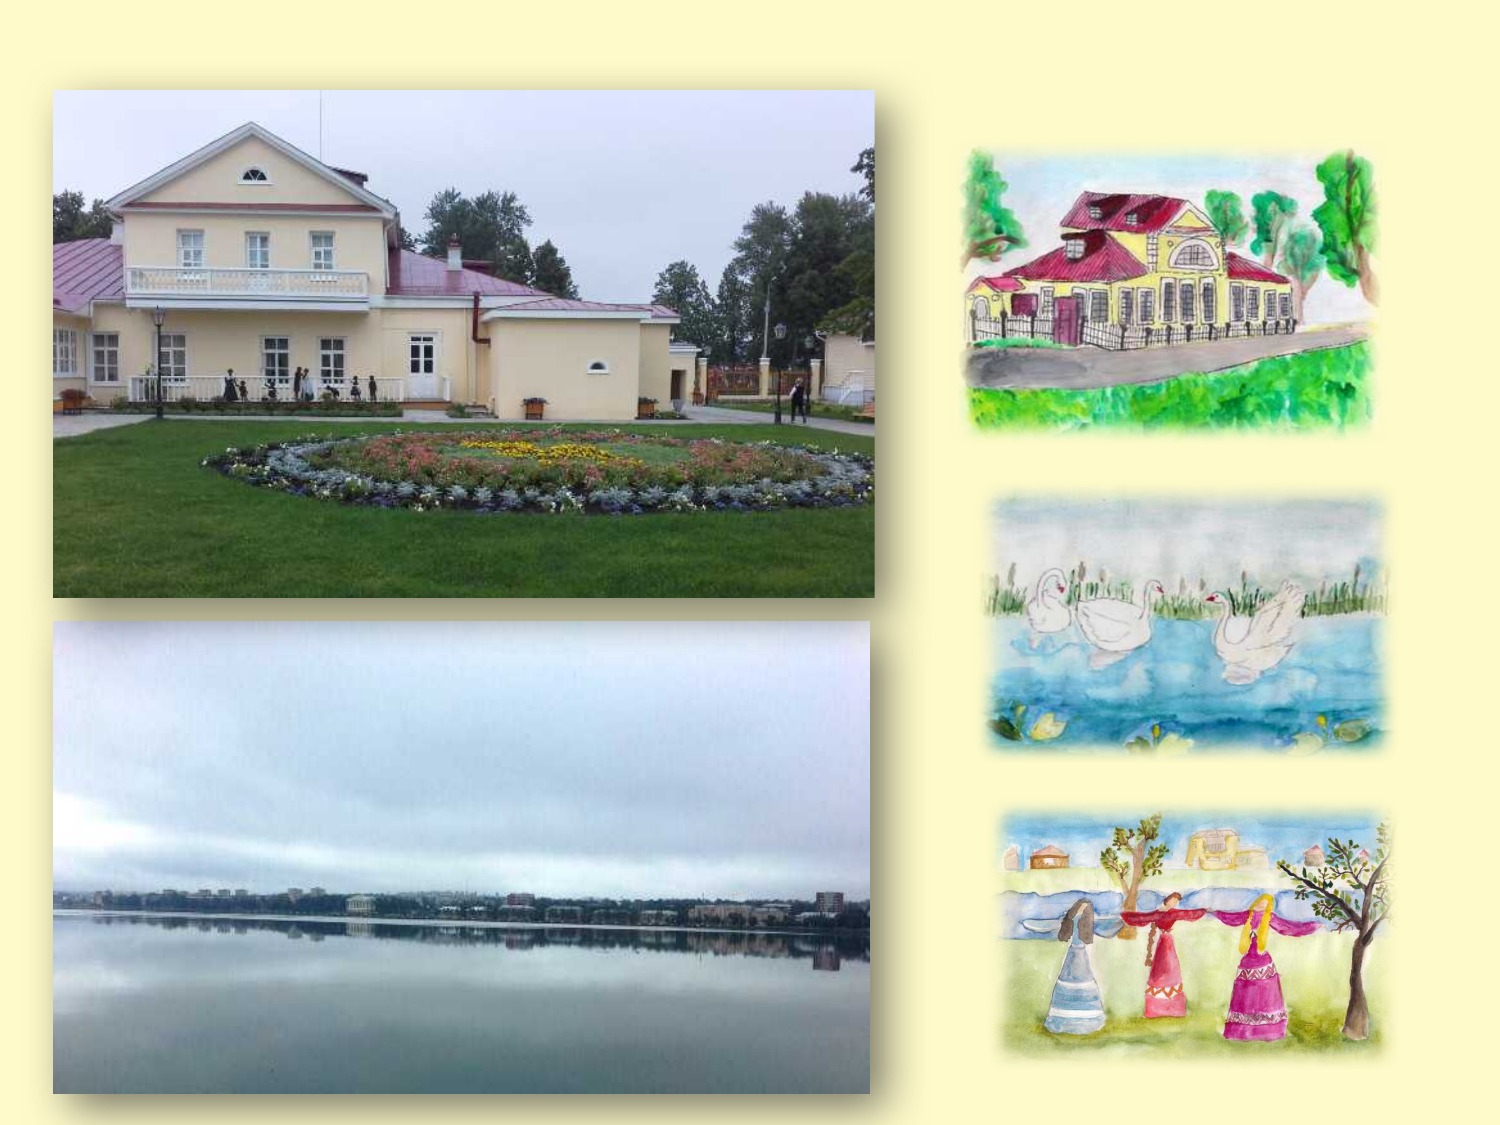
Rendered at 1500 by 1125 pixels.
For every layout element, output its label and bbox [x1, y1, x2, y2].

picture [52, 621, 870, 1095]
picture [52, 89, 875, 599]
picture [950, 136, 1389, 445]
picture [974, 479, 1400, 764]
list [985, 798, 1400, 1071]
